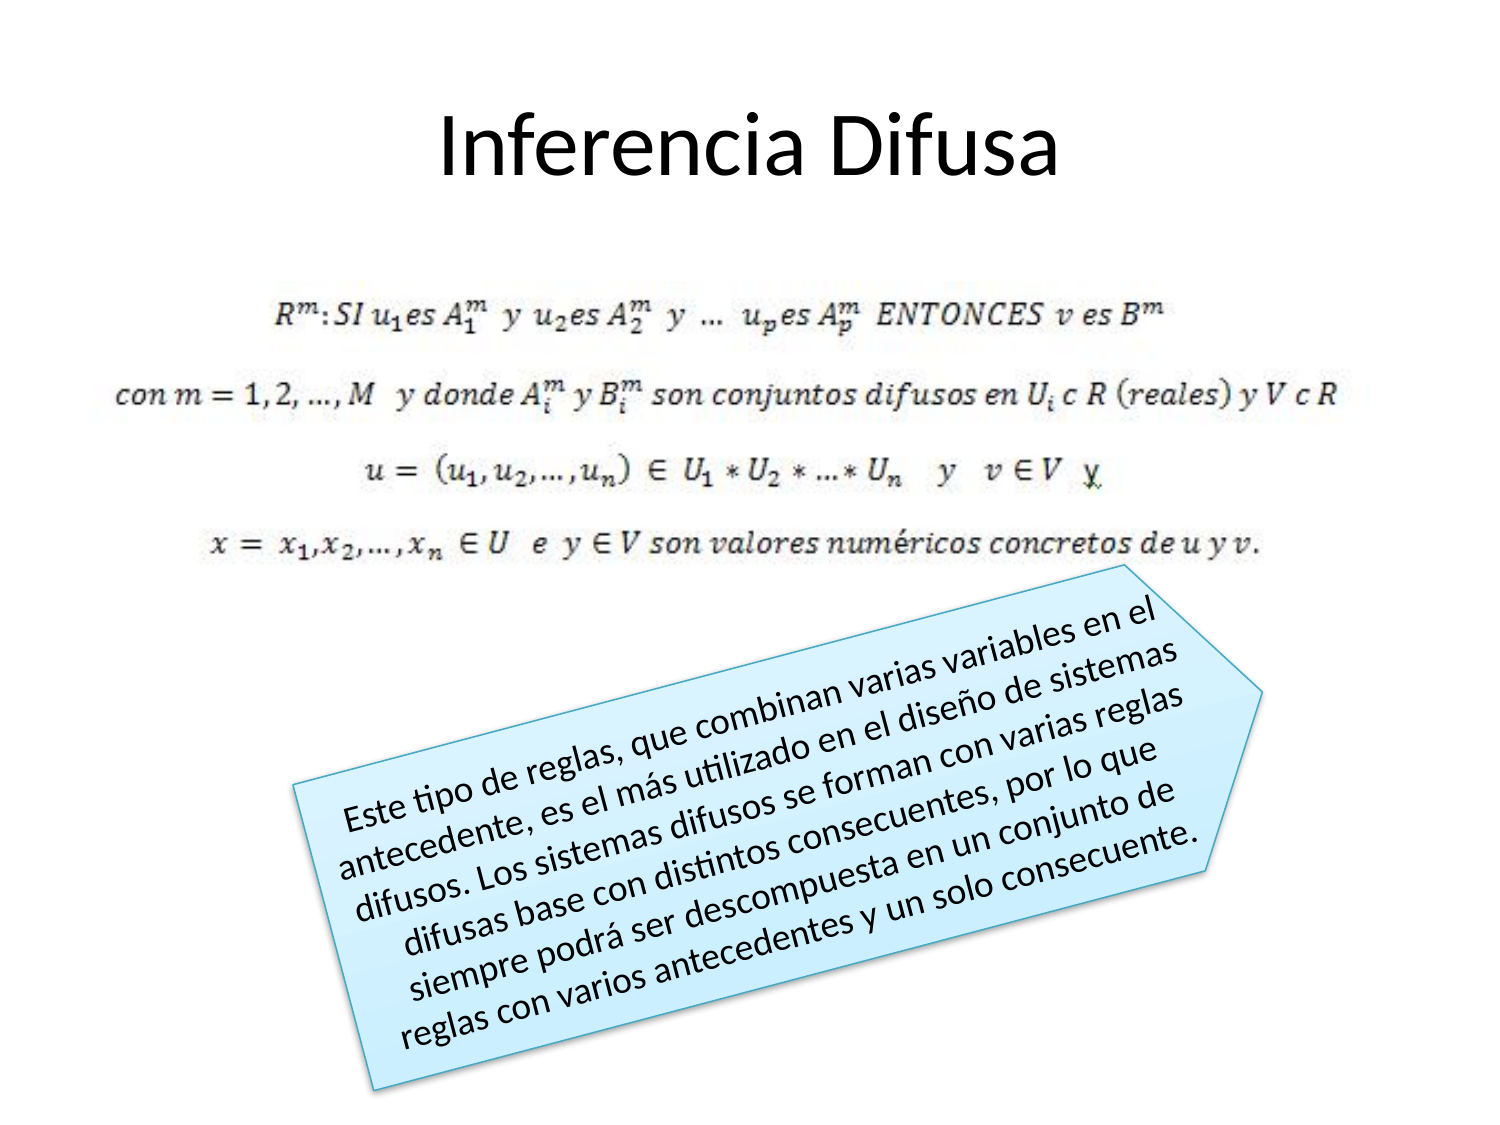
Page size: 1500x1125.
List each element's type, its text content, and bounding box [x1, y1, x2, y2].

text_box Este tipo de reglas, que combinan varias variables en el antecedente, es el más utilizado en el diseño de sistemas difusos. Los sistemas difusos se forman con varias reglas difusas base con distintos consecuentes, por lo que siempre podrá ser descompuesta en un conjunto de reglas con varios antecedentes y un solo consecuente. [292, 616, 1264, 1092]
picture [93, 280, 1375, 608]
title Inferencia Difusa [75, 45, 1425, 233]
